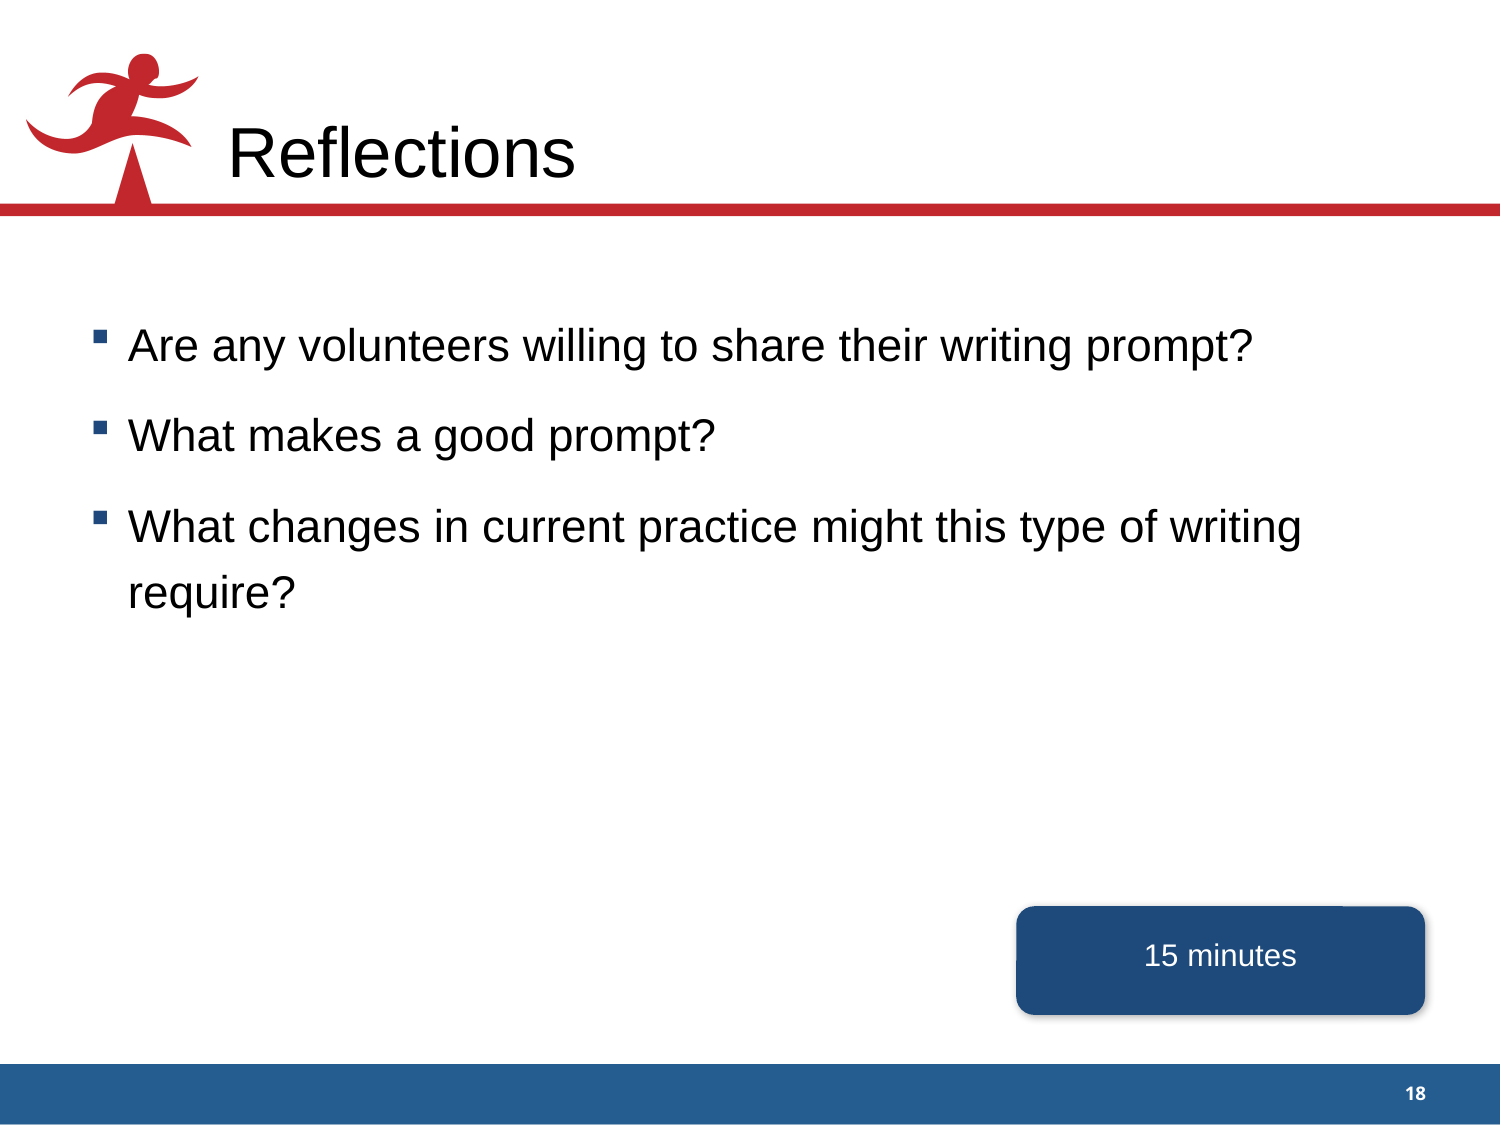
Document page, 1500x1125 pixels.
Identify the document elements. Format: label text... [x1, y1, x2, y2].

picture [0, 0, 1500, 1125]
list Are any volunteers willing to share their writing prompt? What makes a good prompt? What changes in current practice might this type of writing require? [75, 297, 1425, 884]
title Reflections [212, 50, 1375, 200]
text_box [1016, 905, 1426, 1016]
